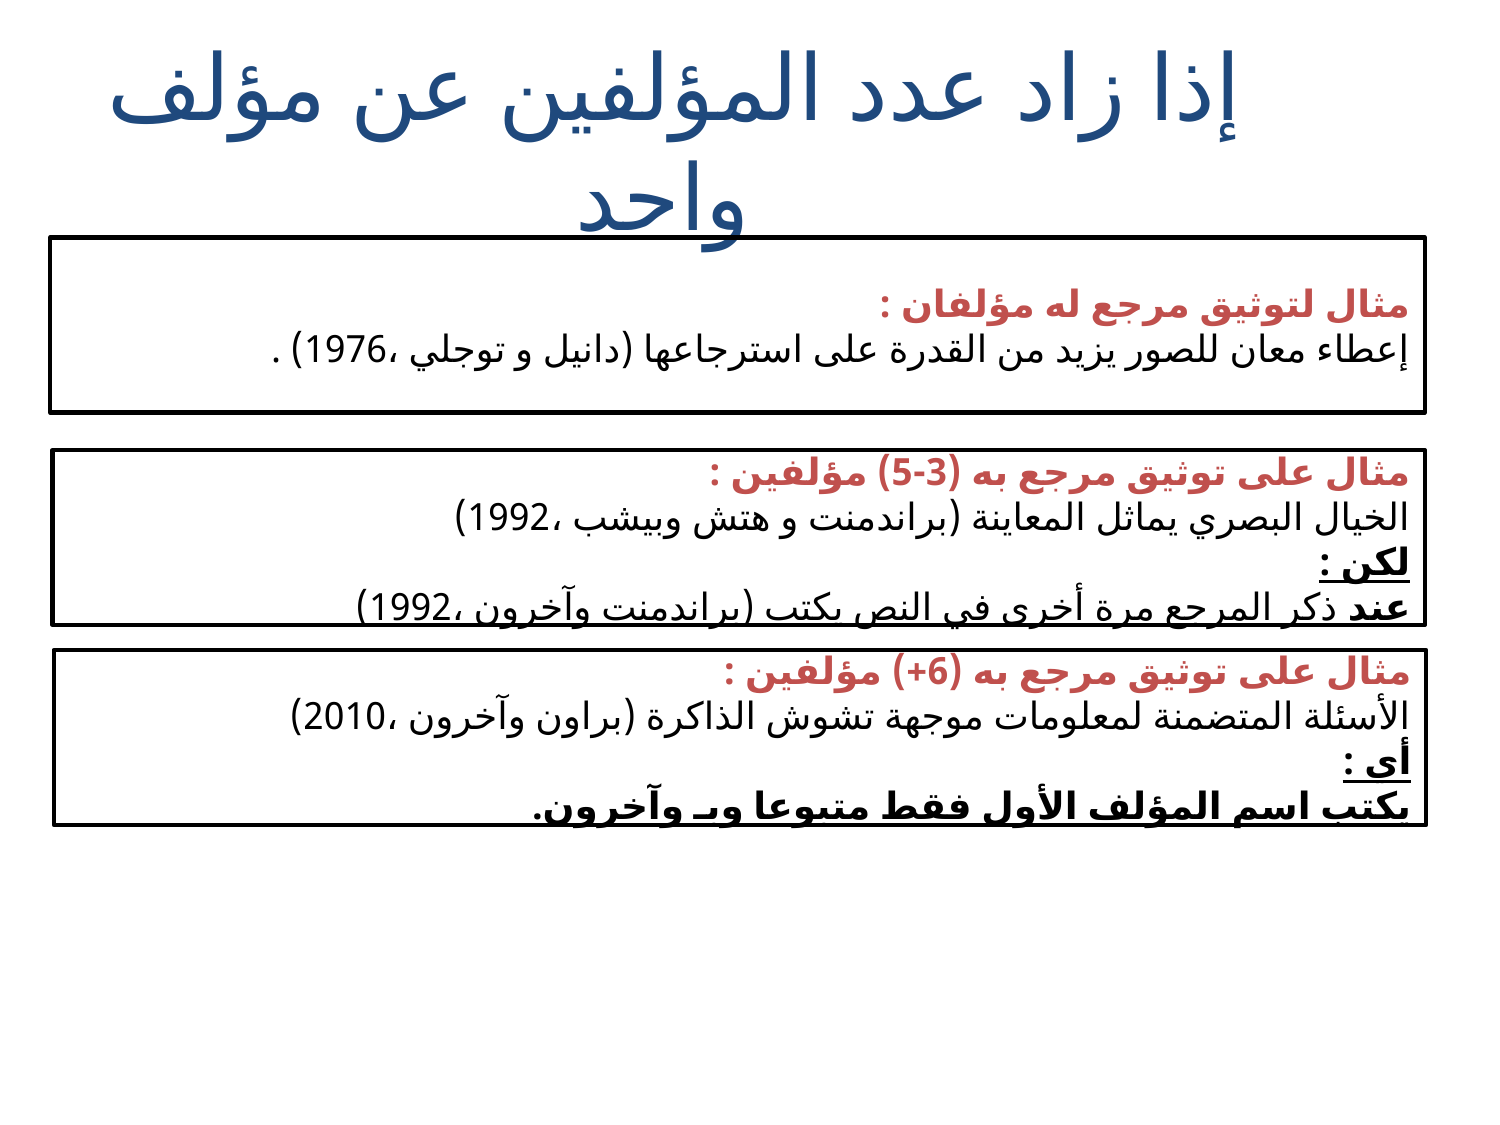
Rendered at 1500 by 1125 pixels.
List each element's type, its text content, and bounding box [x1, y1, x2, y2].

text_box مثال لتوثيق مرجع له مؤلفان : إعطاء معان للصور يزيد من القدرة على استرجاعها (دانيل و توجلي ،1976) . [48, 235, 1427, 415]
text_box مثال على توثيق مرجع به (3-5) مؤلفين : الخيال البصري يماثل المعاينة (براندمنت و هتش وبيشب ،1992) لكن : عند ذكر المرجع مرة أخرى في النص يكتب (براندمنت وآخرون ،1992) [50, 448, 1427, 627]
title إذا زاد عدد المؤلفين عن مؤلف واحد [0, 45, 1350, 233]
text_box مثال على توثيق مرجع به (6+) مؤلفين : الأسئلة المتضمنة لمعلومات موجهة تشوش الذاكرة (براون وآخرون ،2010) أي : يكتب اسم المؤلف الأول فقط متبوعا وبـ وآخرون. [52, 648, 1428, 827]
